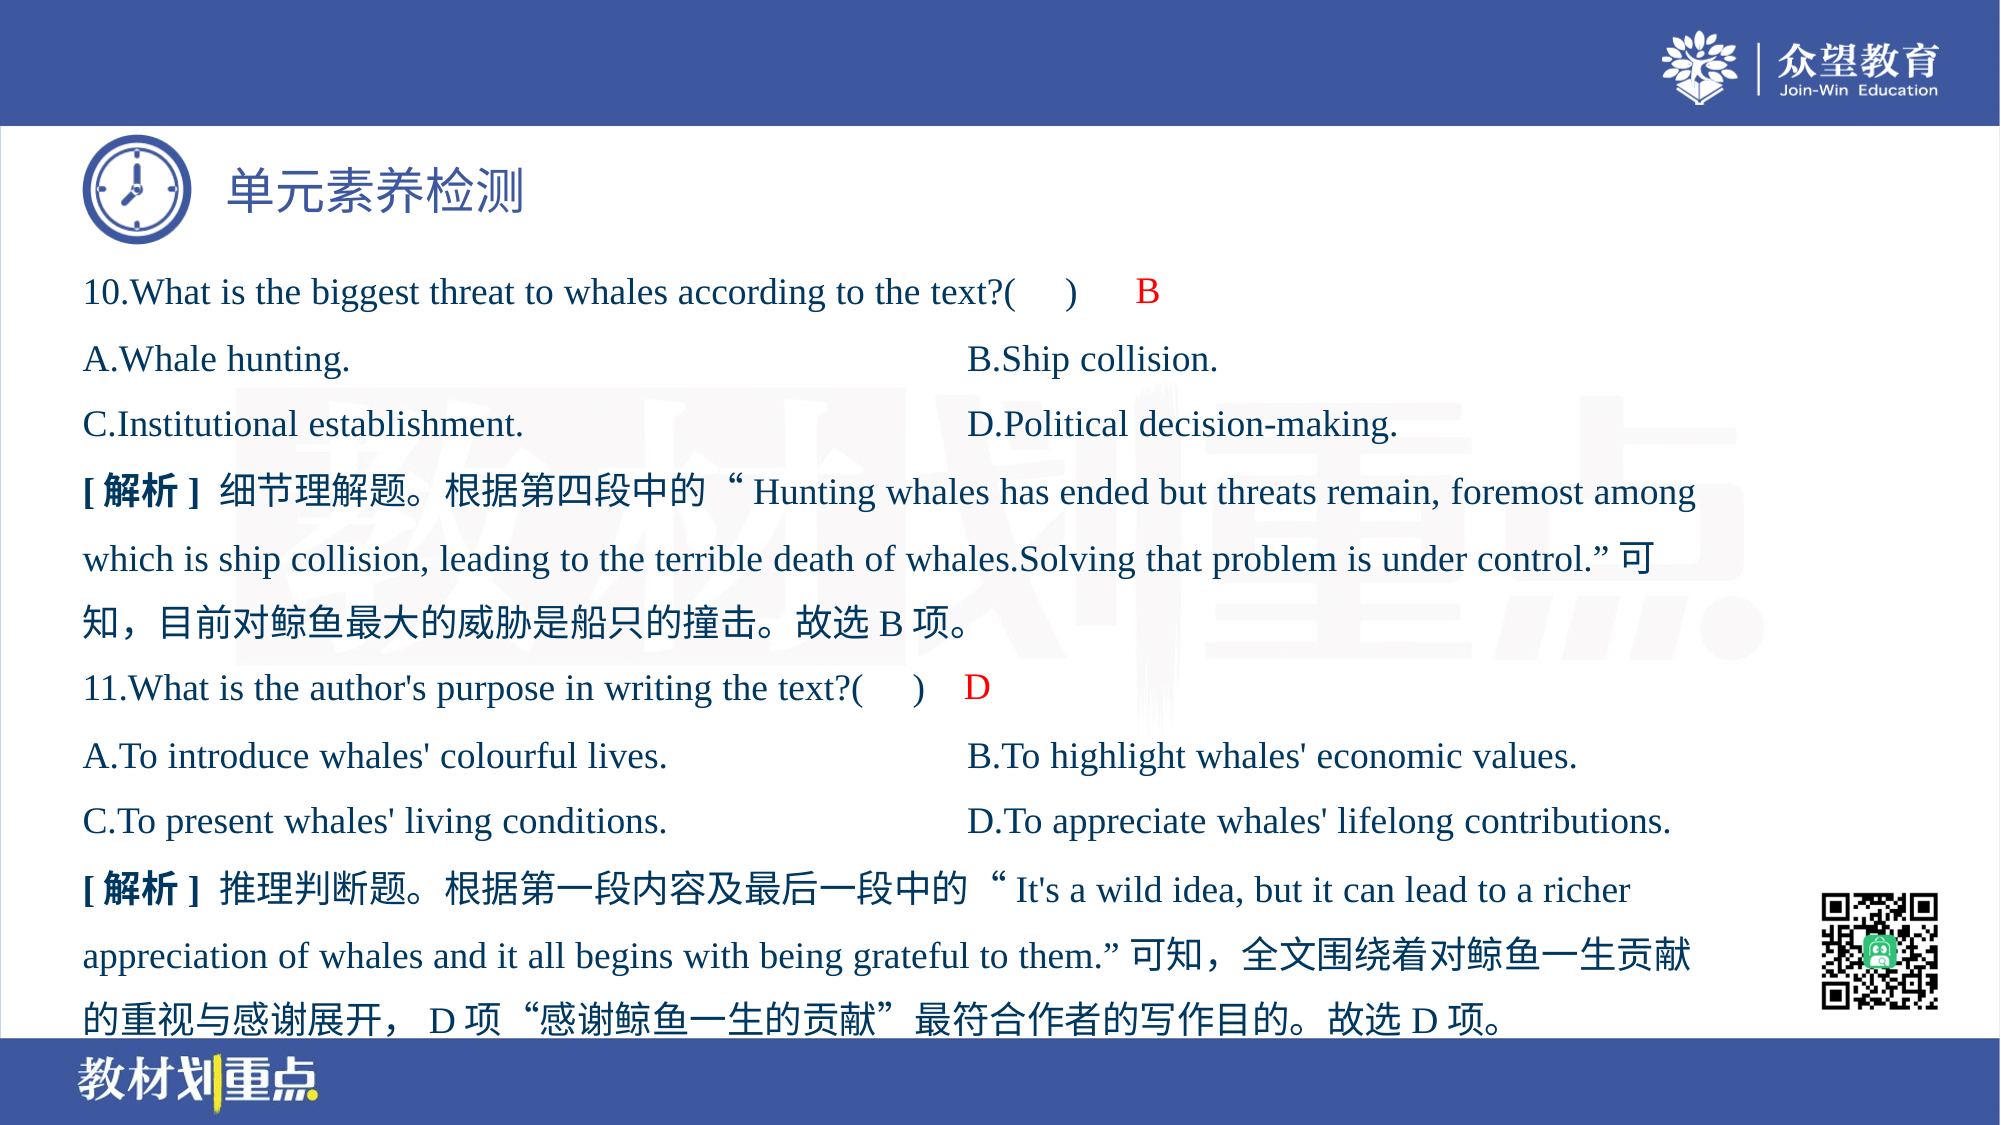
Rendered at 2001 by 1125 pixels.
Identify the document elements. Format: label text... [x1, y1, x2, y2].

picture [0, 0, 2000, 1125]
text_box 10.What is the biggest threat to whales according to the text?( ) [82, 247, 1817, 306]
text_box A.To introduce whales' colourful lives. B.To highlight whales' economic values. C.To present whales' living conditions. D.To appreciate whales' lifelong contributions. [82, 709, 1817, 834]
text_box [解析] 推理判断题。根据第一段内容及最后一段中的“It's a wild idea, but it can lead to a richer appreciation of whales and it all begins with being grateful to them.”可知，全文围绕着对鲸鱼一生贡献 的重视与感谢展开，D项“感谢鲸鱼一生的贡献”最符合作者的写作目的。故选D项。 [82, 843, 1817, 1035]
text_box A.Whale hunting. B.Ship collision. C.Institutional establishment. D.Political decision-making. [82, 312, 1817, 437]
text_box D [950, 642, 1005, 701]
text_box [解析] 细节理解题。根据第四段中的“Hunting whales has ended but threats remain, foremost among which is ship collision, leading to the terrible death of whales.Solving that problem is under control.”可 知，目前对鲸鱼最大的威胁是船只的撞击。故选B项。 [82, 445, 1817, 638]
text_box B [1121, 246, 1175, 305]
text_box 11.What is the author's purpose in writing the text?( ) [82, 643, 1817, 702]
